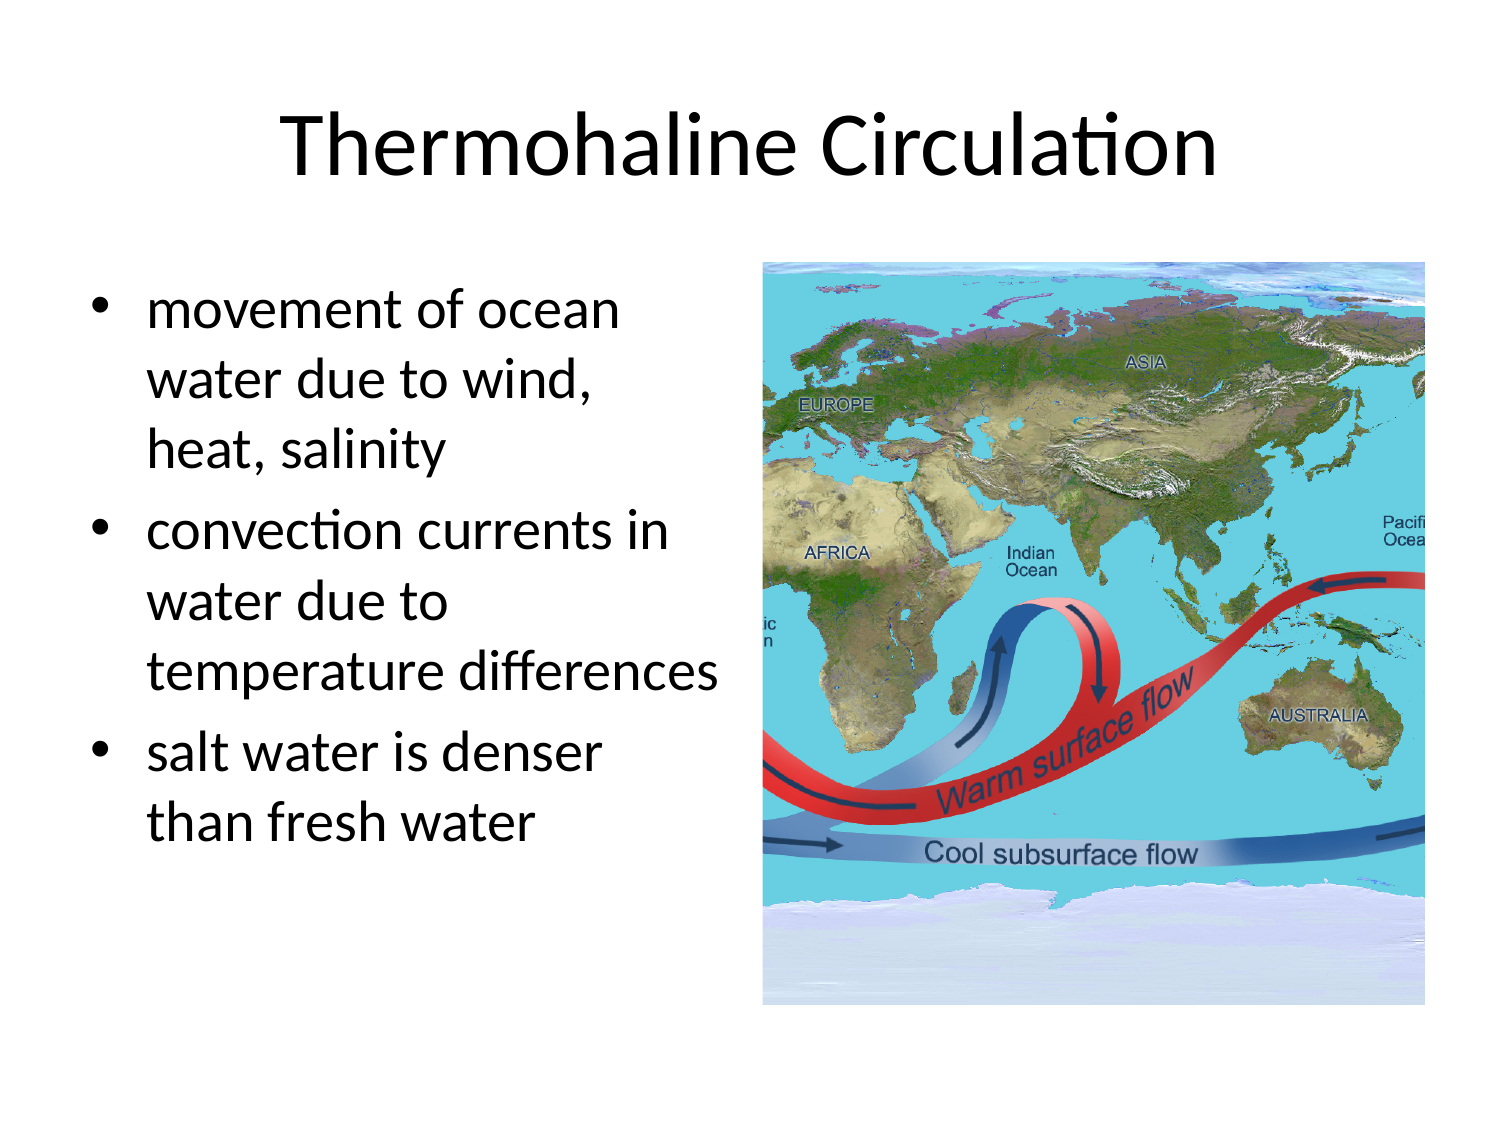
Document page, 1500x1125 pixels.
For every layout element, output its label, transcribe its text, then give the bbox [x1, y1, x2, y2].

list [762, 262, 1426, 1006]
title Thermohaline Circulation [75, 45, 1425, 233]
list movement of ocean water due to wind, heat, salinity convection currents in water due to temperature differences salt water is denser than fresh water [75, 262, 738, 1005]
